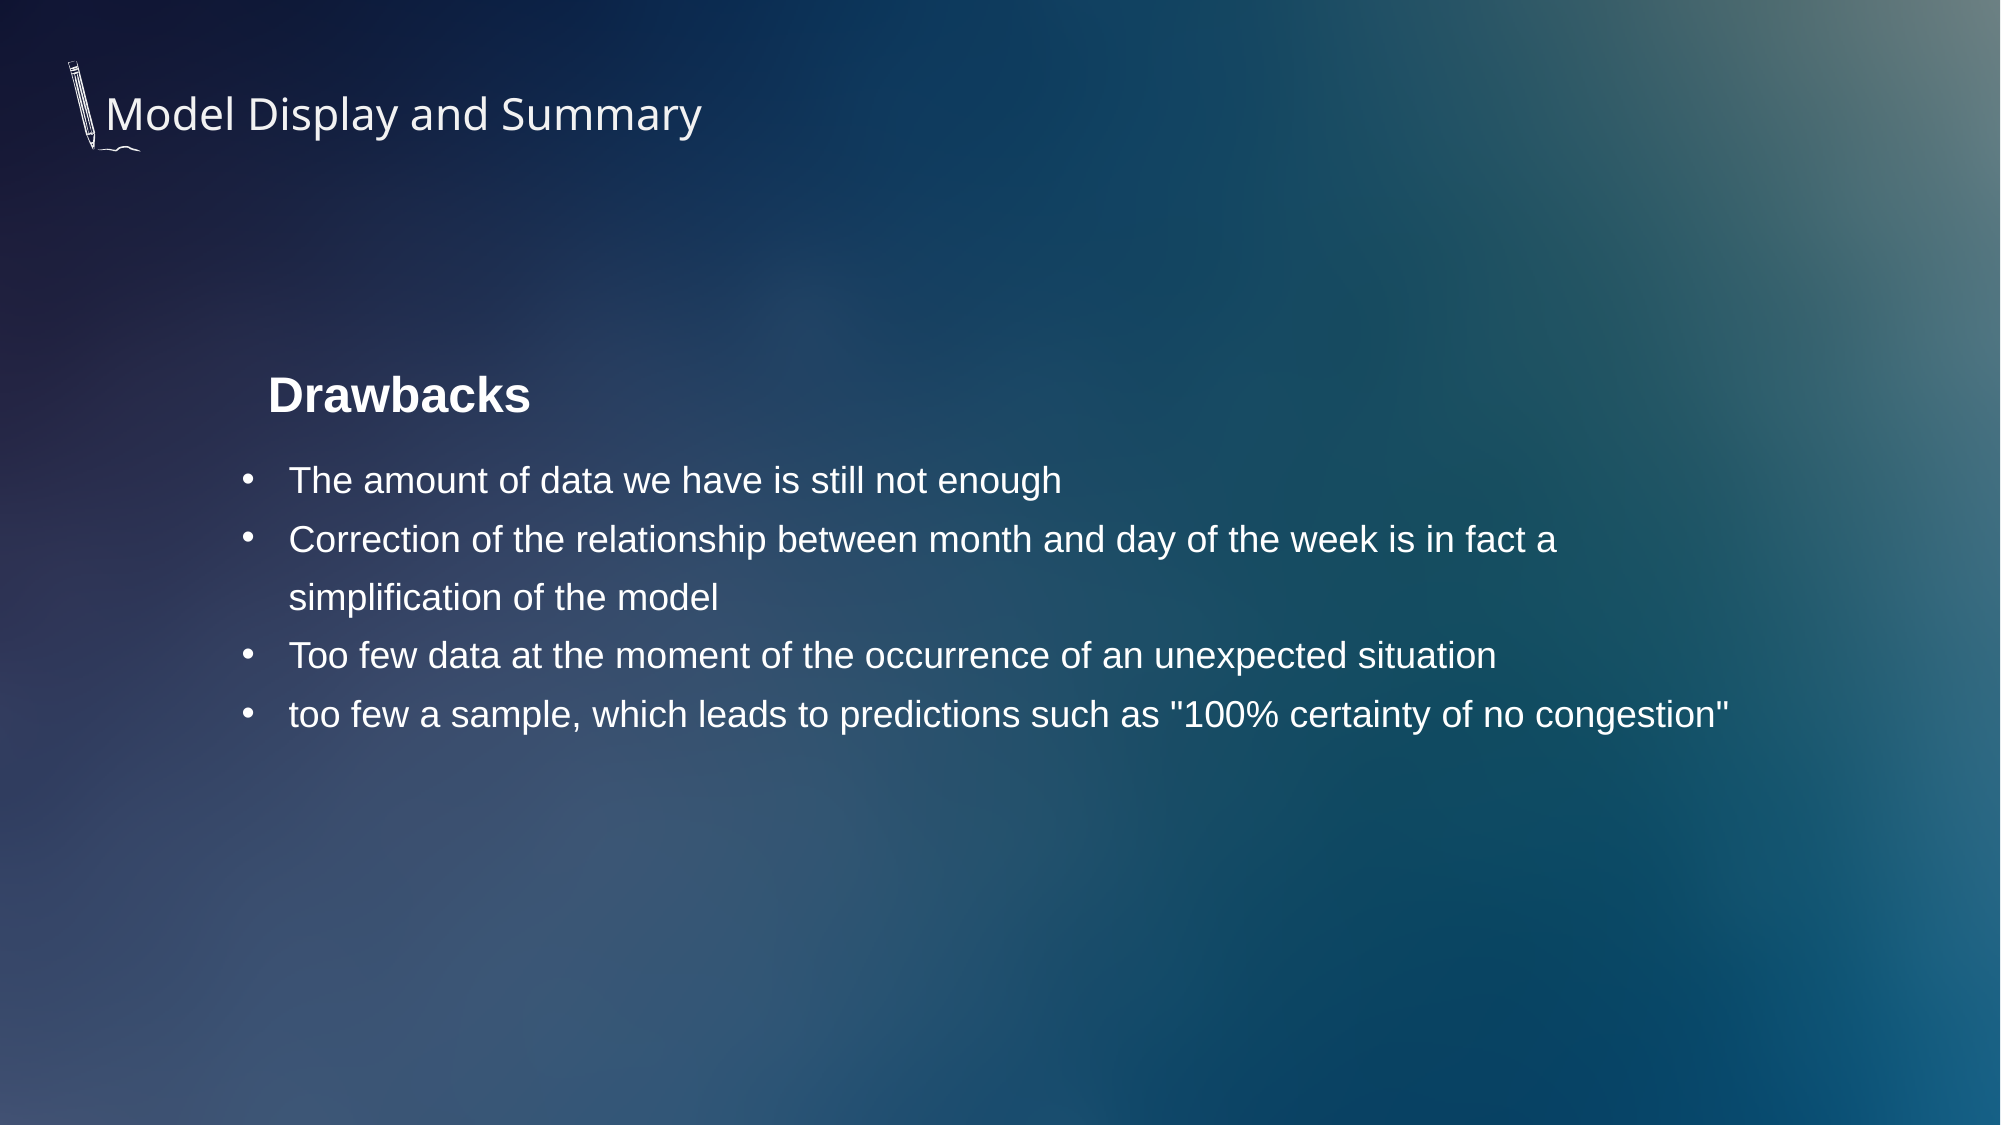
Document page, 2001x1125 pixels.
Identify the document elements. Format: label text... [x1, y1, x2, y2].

text_box Model Display and Summary [141, 78, 1000, 147]
picture [0, 0, 2001, 1125]
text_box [226, 355, 1750, 740]
